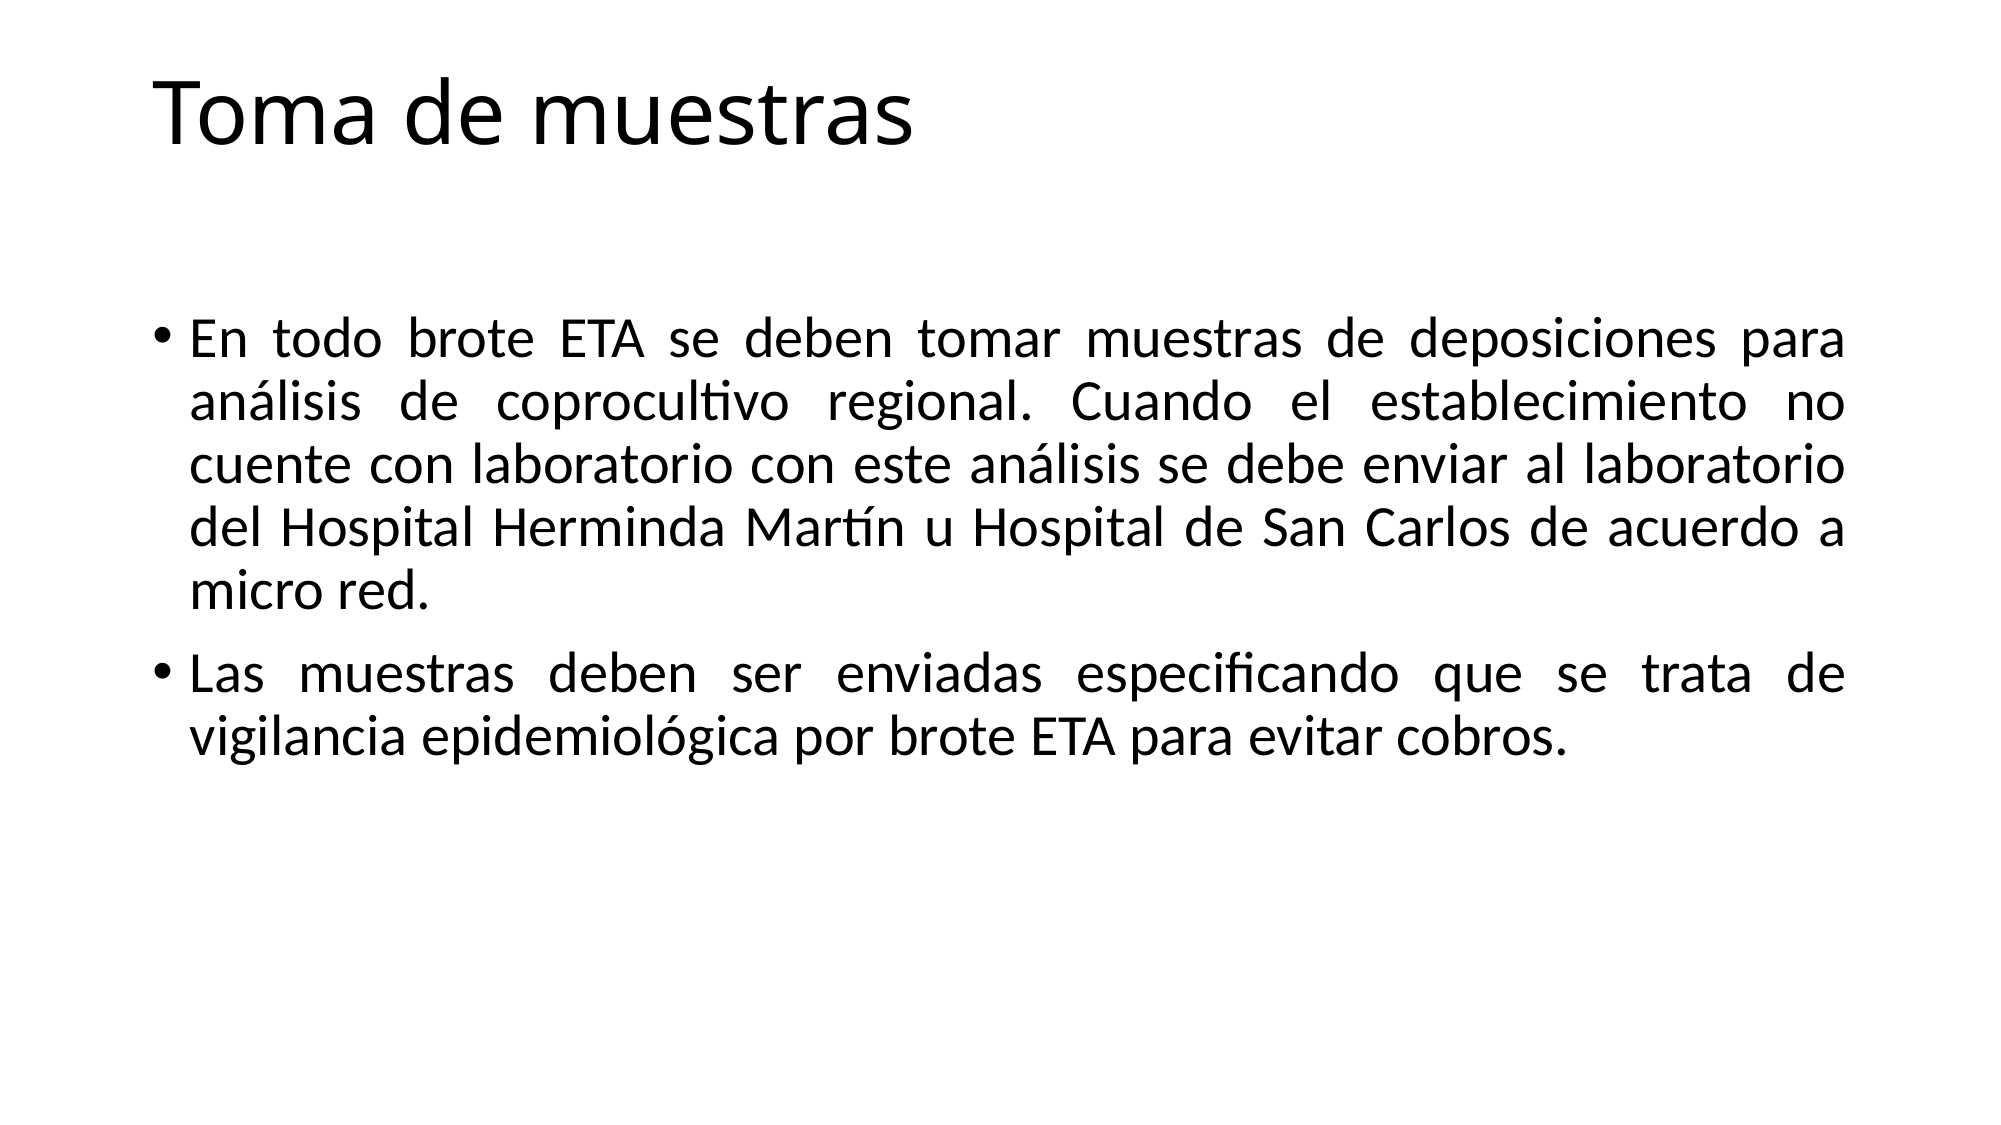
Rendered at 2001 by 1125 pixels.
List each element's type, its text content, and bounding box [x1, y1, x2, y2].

title Toma de muestras [137, 59, 1863, 278]
list En todo brote ETA se deben tomar muestras de deposiciones para análisis de coprocultivo regional. Cuando el establecimiento no cuente con laboratorio con este análisis se debe enviar al laboratorio del Hospital Herminda Martín u Hospital de San Carlos de acuerdo a micro red. Las muestras deben ser enviadas especificando que se trata de vigilancia epidemiológica por brote ETA para evitar cobros. [137, 299, 1863, 1014]
